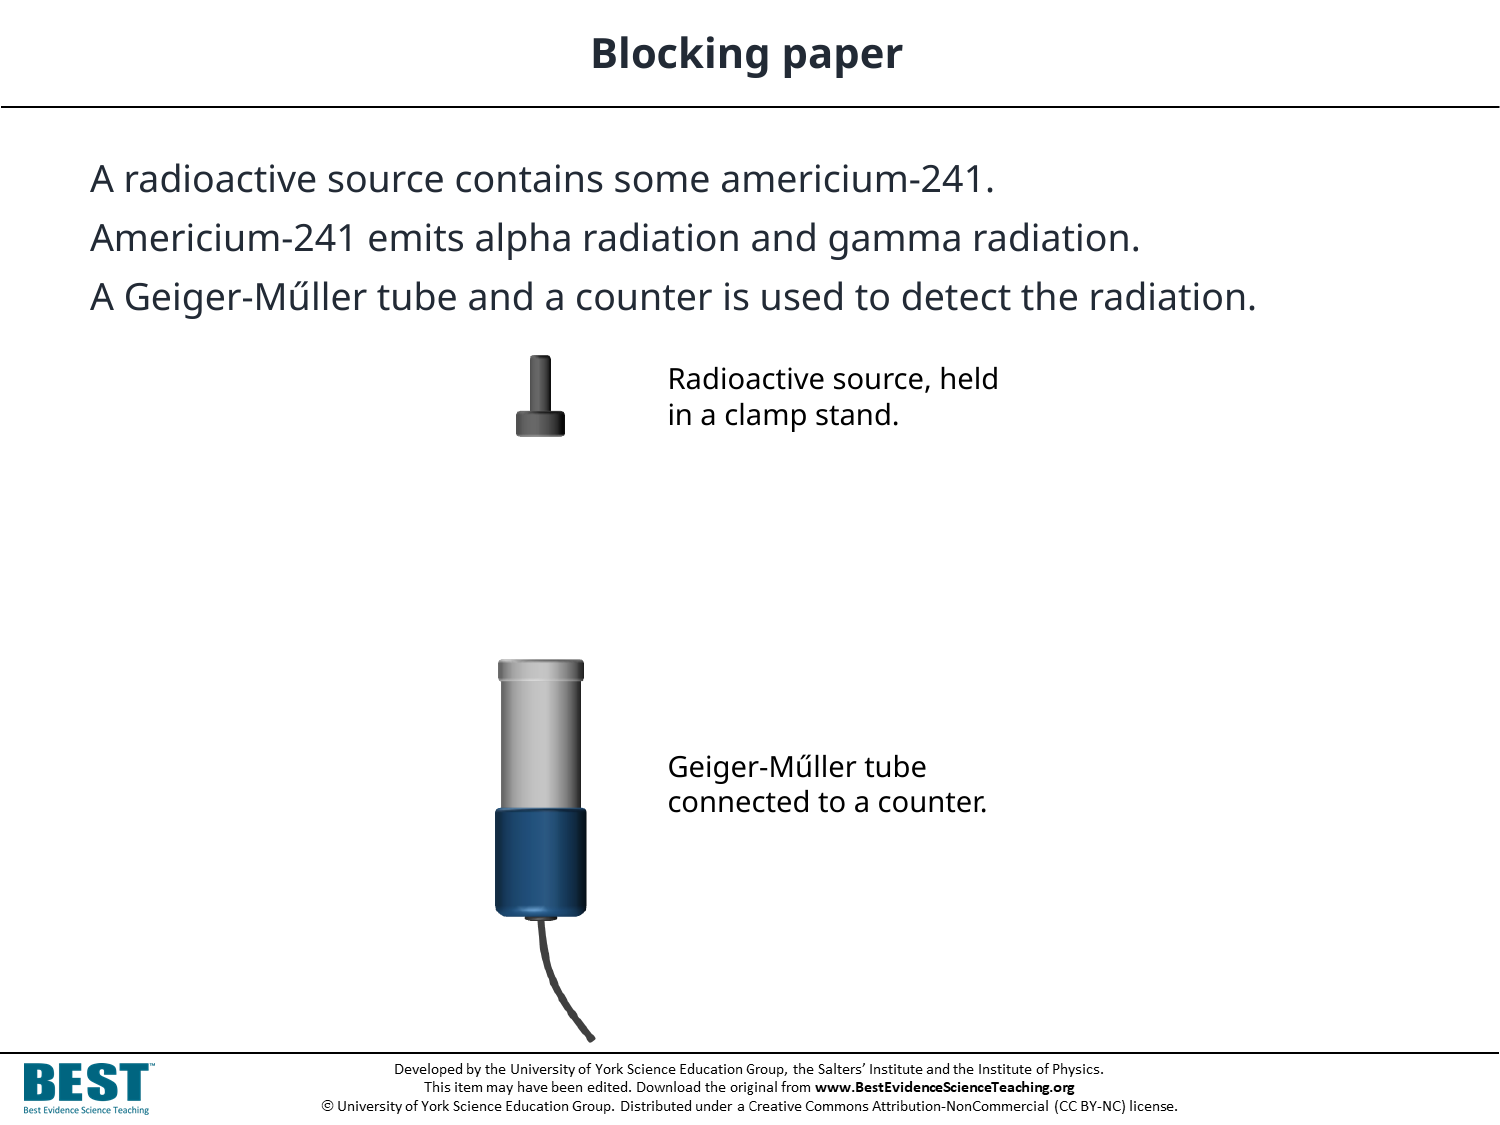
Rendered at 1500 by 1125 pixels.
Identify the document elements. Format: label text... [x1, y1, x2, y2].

picture [0, 106, 1500, 1124]
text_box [493, 353, 1054, 1043]
text_box Blocking paper [23, 4, 1471, 99]
